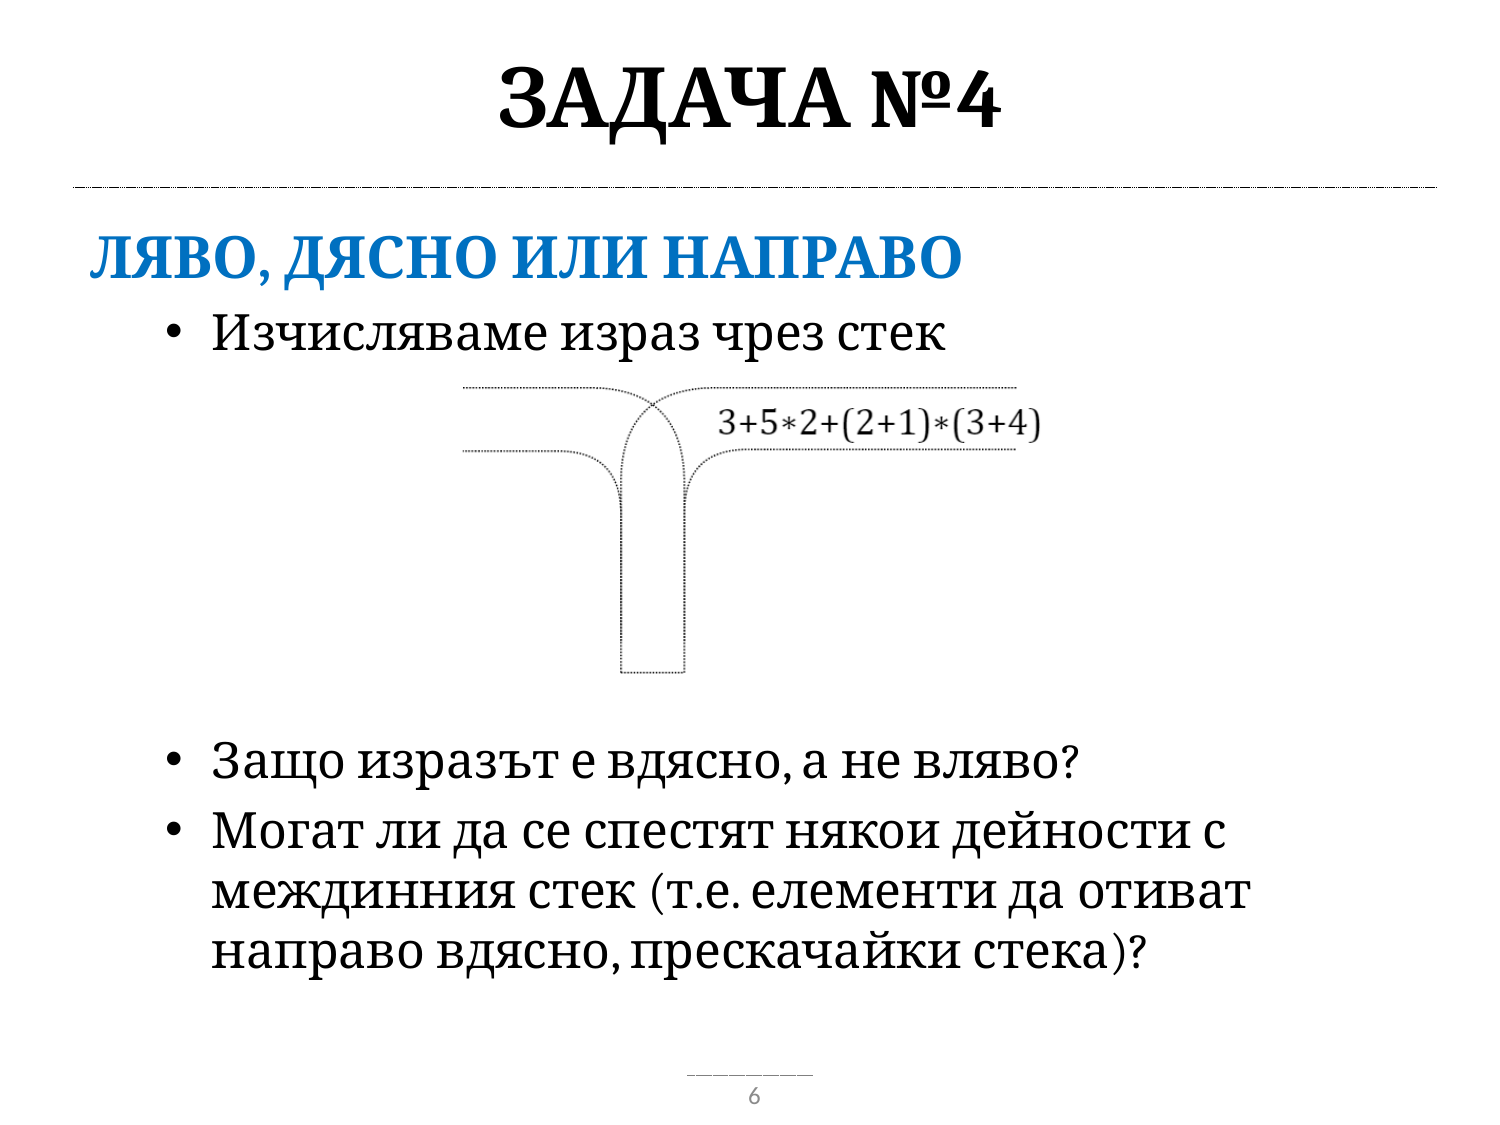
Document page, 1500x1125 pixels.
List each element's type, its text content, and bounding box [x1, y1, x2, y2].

picture [462, 387, 1097, 676]
title Задача №4 [0, 0, 1500, 188]
slide_number 6 [579, 1065, 930, 1125]
list Ляво, дясно или направо Изчисляваме израз чрез стек Защо изразът е вдясно, а не вляво? Могат ли да се спестят някои дейности с междинния стек (т.е. елементи да отиват направо вдясно, прескачайки стека)? [75, 212, 1450, 1063]
